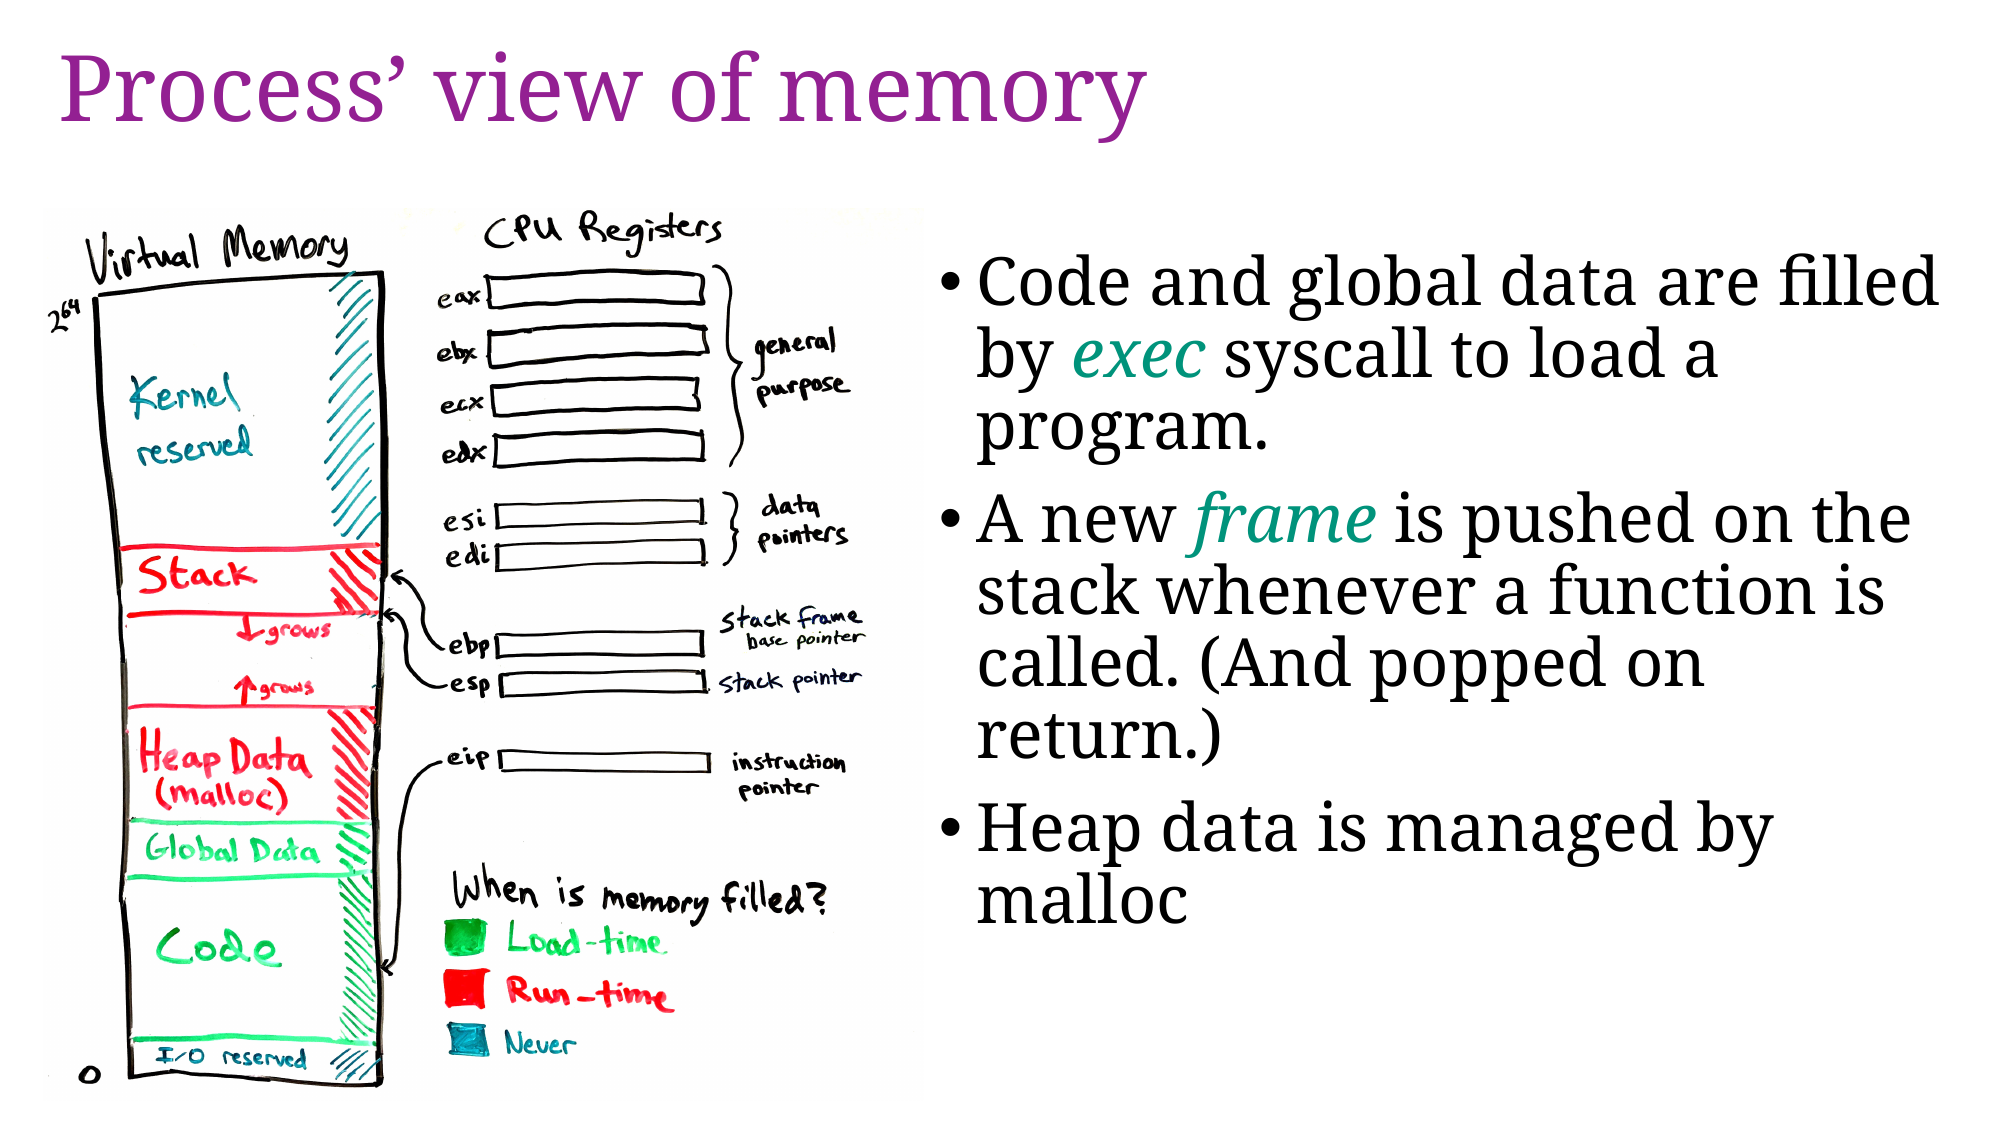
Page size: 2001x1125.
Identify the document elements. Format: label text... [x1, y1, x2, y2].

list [43, 208, 925, 1101]
list Code and global data are filled by exec syscall to load a program. A new frame is pushed on the stack whenever a function is called. (And popped on return.) Heap data is managed by malloc [924, 177, 1976, 1101]
title Process’ view of memory [43, 25, 1953, 158]
